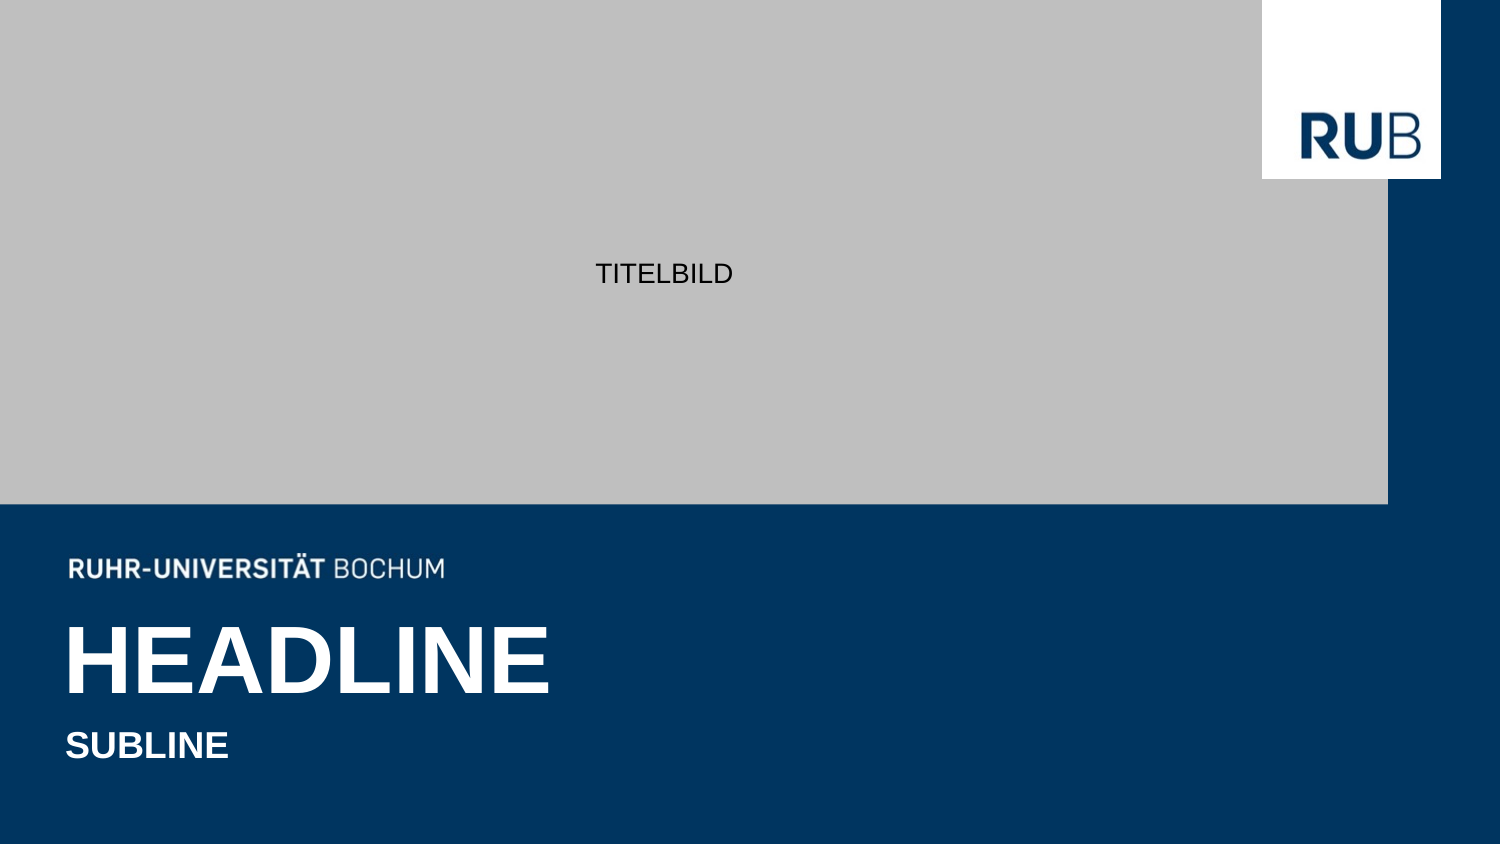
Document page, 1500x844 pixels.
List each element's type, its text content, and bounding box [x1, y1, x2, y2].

subtitle SUBLINE [64, 715, 1306, 770]
title HEADLINE [63, 661, 1412, 716]
picture [1262, 0, 1441, 179]
picture [69, 553, 444, 579]
